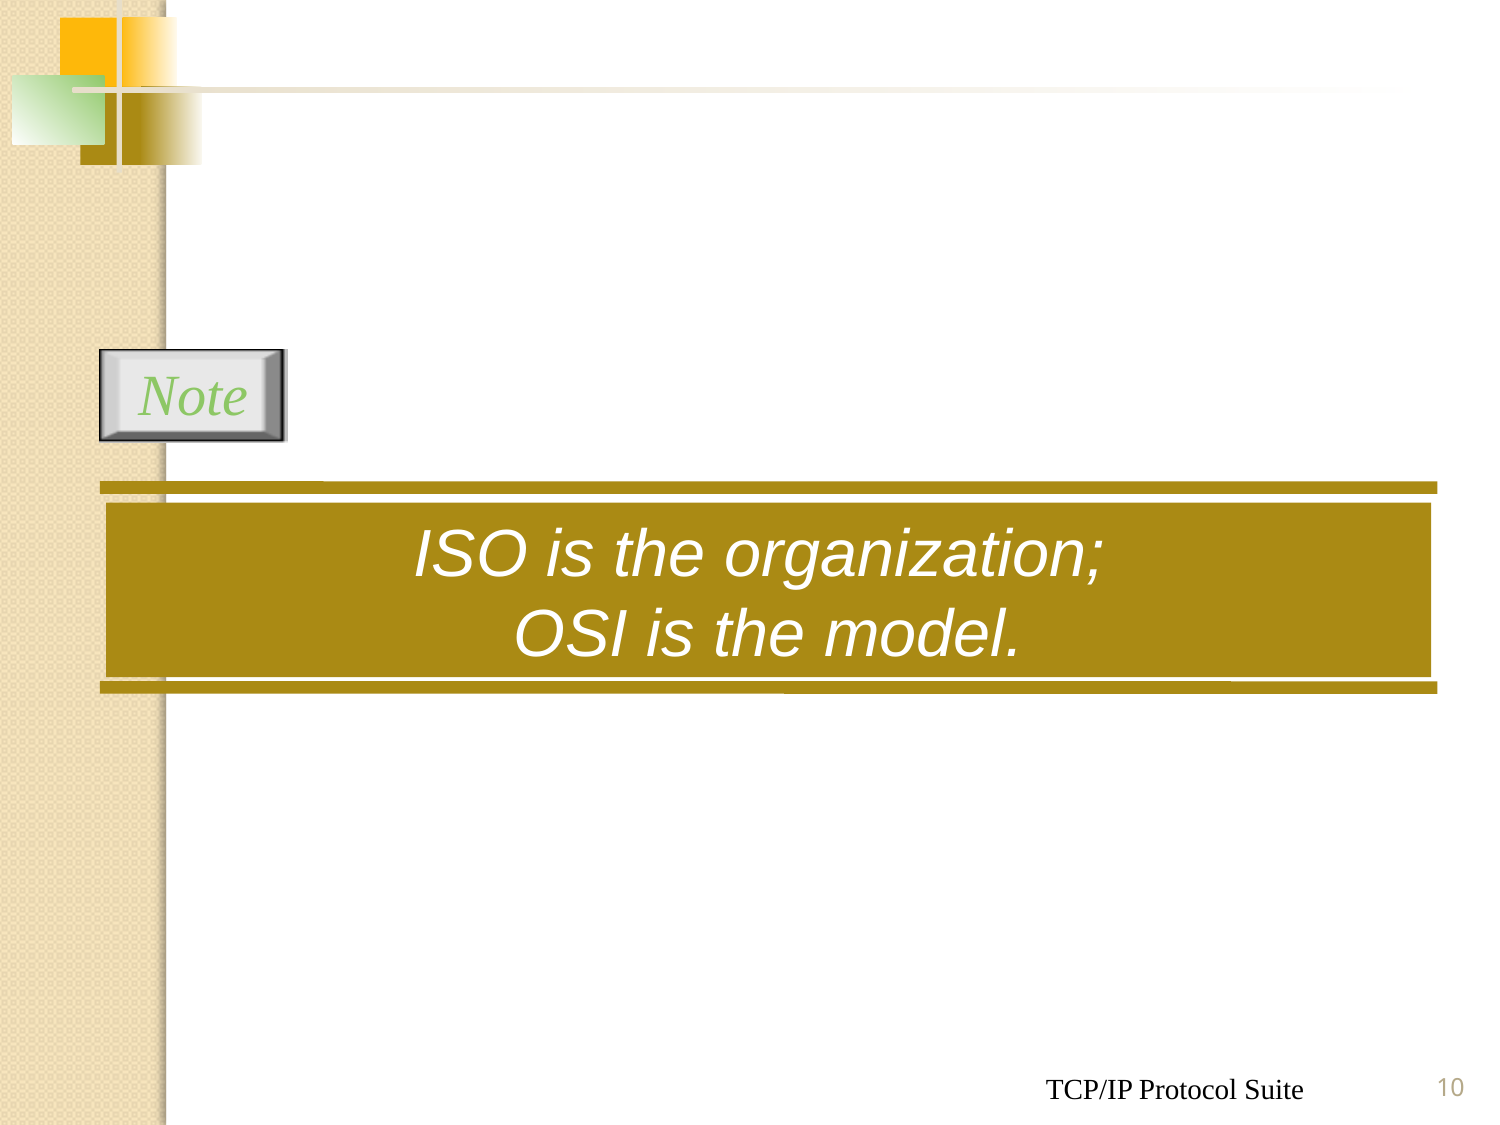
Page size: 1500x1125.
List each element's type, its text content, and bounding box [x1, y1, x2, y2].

text_box [116, 0, 122, 87]
text_box [80, 93, 116, 165]
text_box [99, 349, 288, 444]
text_box [12, 75, 105, 145]
slide_number 10 [1413, 1034, 1488, 1113]
text_box [122, 17, 177, 86]
text_box [116, 93, 122, 173]
text_box [72, 87, 1423, 93]
text_box [122, 93, 141, 165]
footer TCP/IP Protocol Suite [937, 1034, 1413, 1113]
text_box [141, 93, 202, 165]
text_box [60, 17, 116, 86]
text_box ISO is the organization; OSI is the model. [106, 502, 1432, 678]
